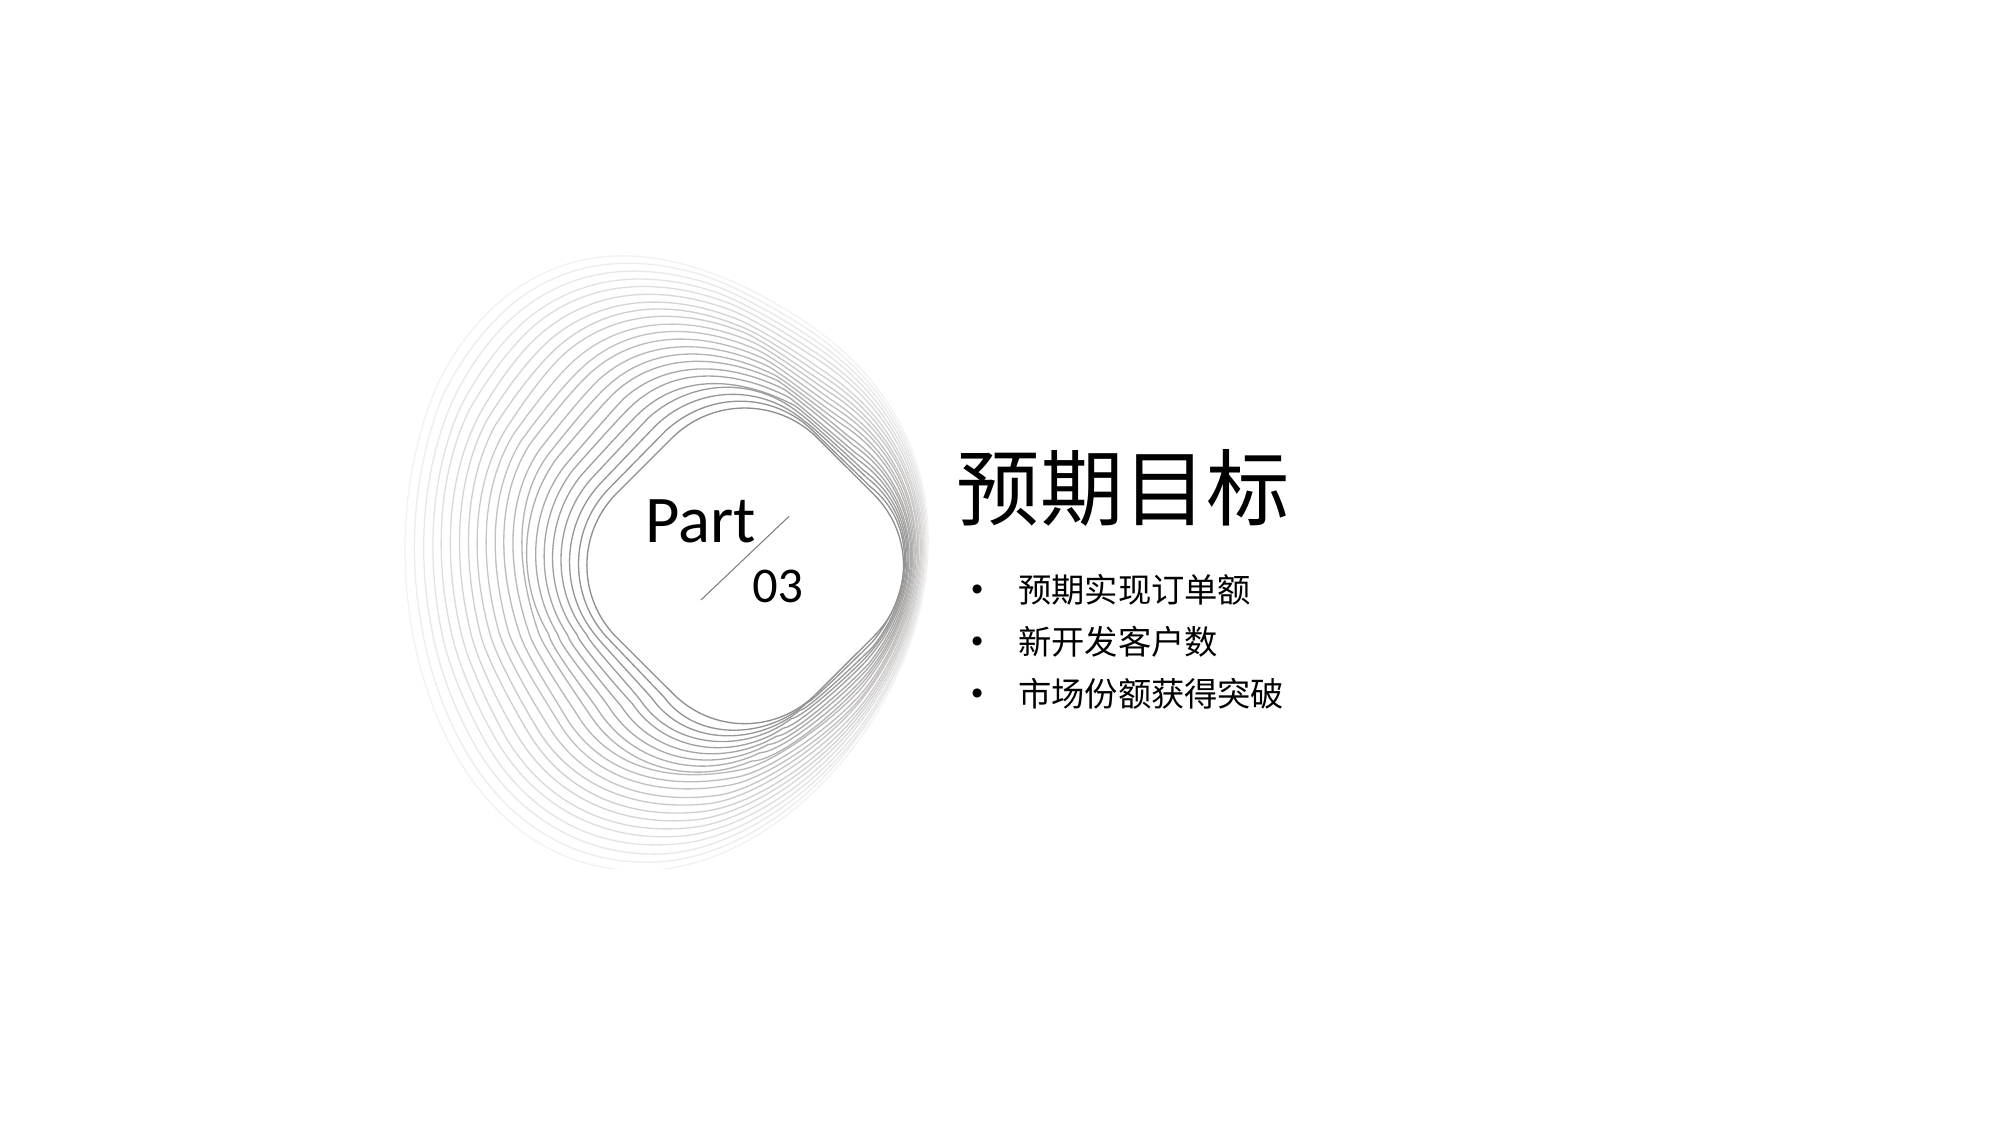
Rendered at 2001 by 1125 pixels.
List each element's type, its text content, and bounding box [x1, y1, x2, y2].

text_box 预期目标 [942, 429, 1305, 544]
text_box 预期实现订单额 新开发客户数 市场份额获得突破 [956, 550, 1300, 721]
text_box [700, 516, 790, 600]
picture [402, 253, 930, 869]
